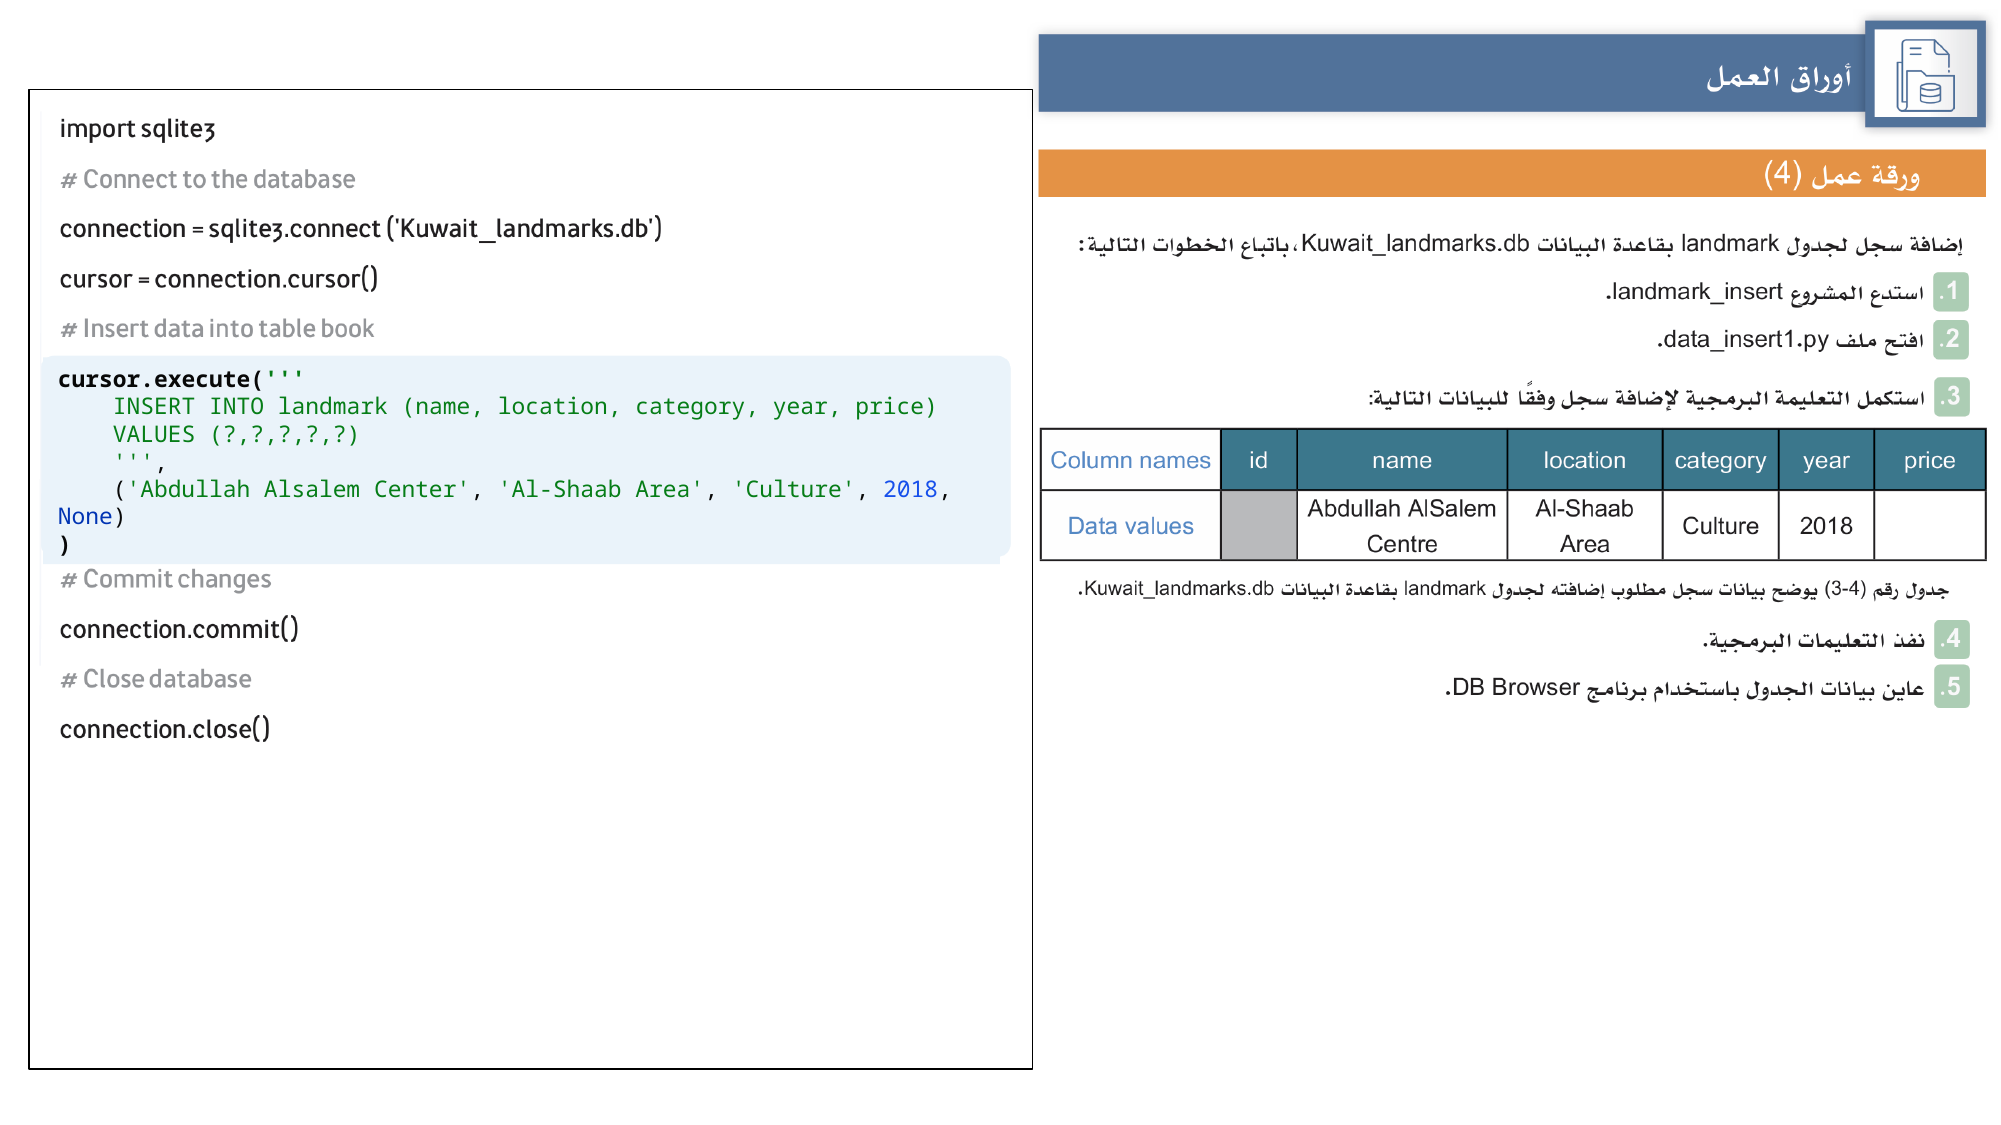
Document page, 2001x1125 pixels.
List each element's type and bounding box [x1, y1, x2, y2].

picture [20, 109, 1026, 760]
text_box [28, 89, 1022, 109]
text_box [1022, 0, 2000, 726]
text_box [28, 726, 1033, 1070]
